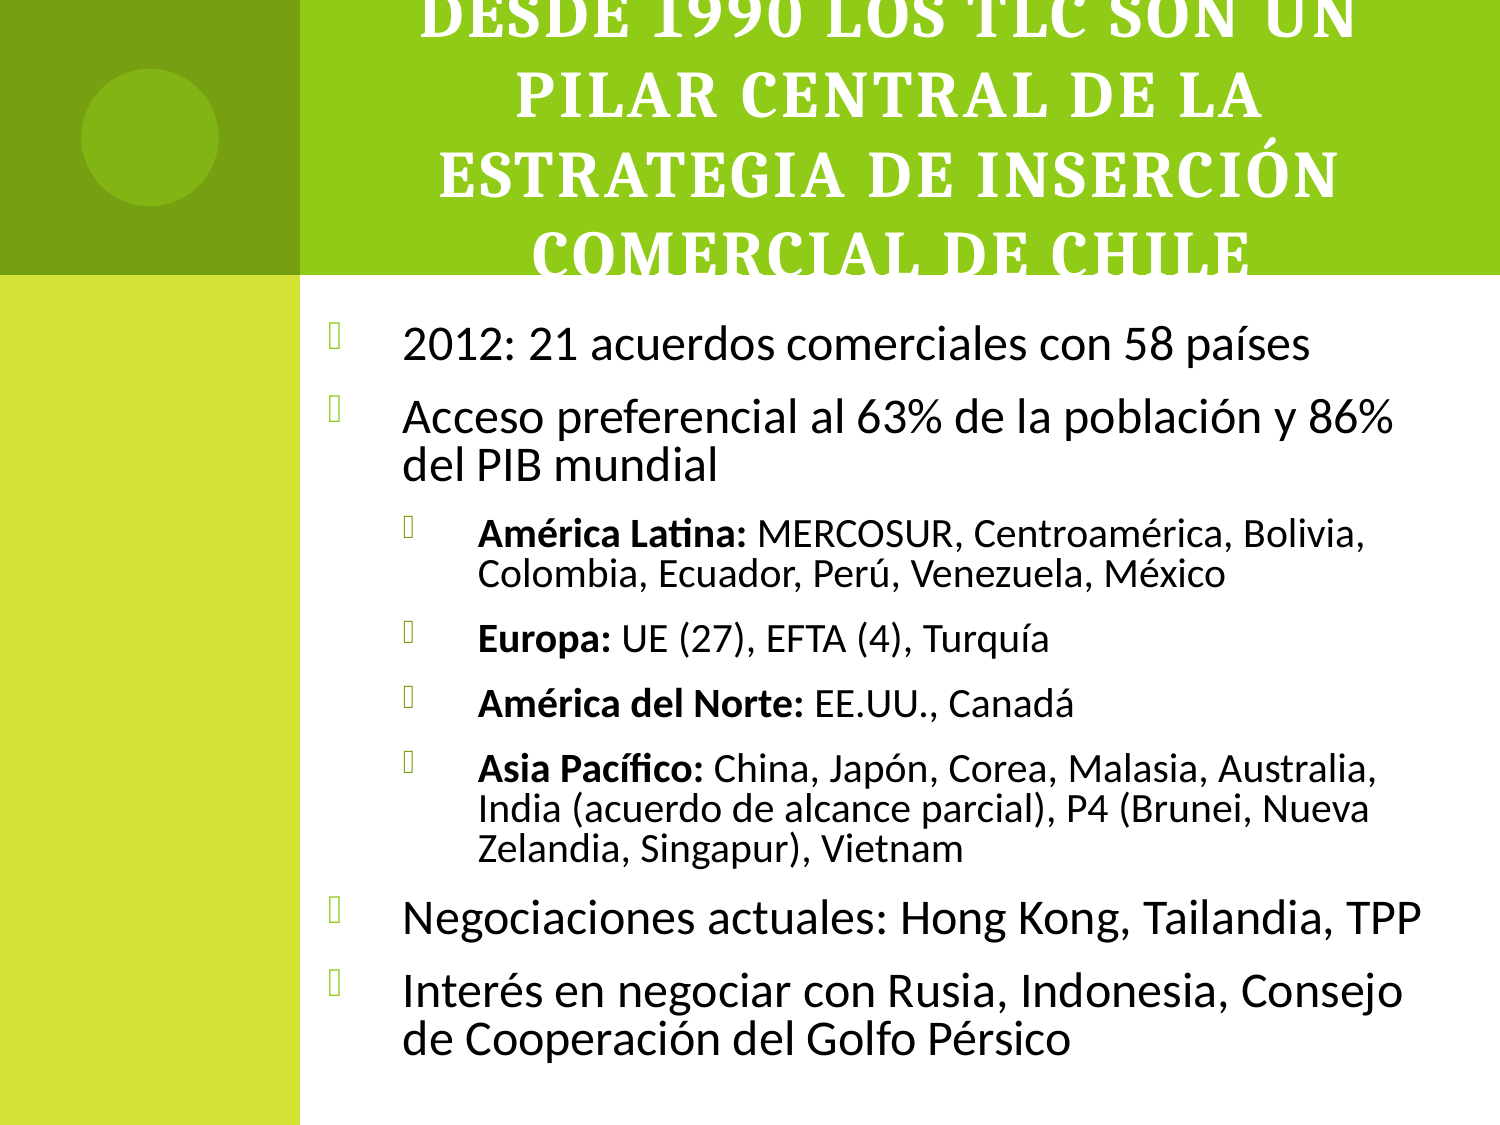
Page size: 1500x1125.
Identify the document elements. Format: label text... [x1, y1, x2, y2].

title Desde 1990 los TLC son un pilar central de la estrategia de inserción comercial de Chile [312, 37, 1471, 225]
list 2012: 21 acuerdos comerciales con 58 países Acceso preferencial al 63% de la población y 86% del PIB mundial América Latina: MERCOSUR, Centroamérica, Bolivia, Colombia, Ecuador, Perú, Venezuela, México Europa: UE (27), EFTA (4), Turquía América del Norte: EE.UU., Canadá Asia Pacífico: China, Japón, Corea, Malasia, Australia, India (acuerdo de alcance parcial), P4 (Brunei, Nueva Zelandia, Singapur), Vietnam Negociaciones actuales: Hong Kong, Tailandia, TPP Interés en negociar con Rusia, Indonesia, Consejo de Cooperación del Golfo Pérsico [312, 314, 1471, 1083]
